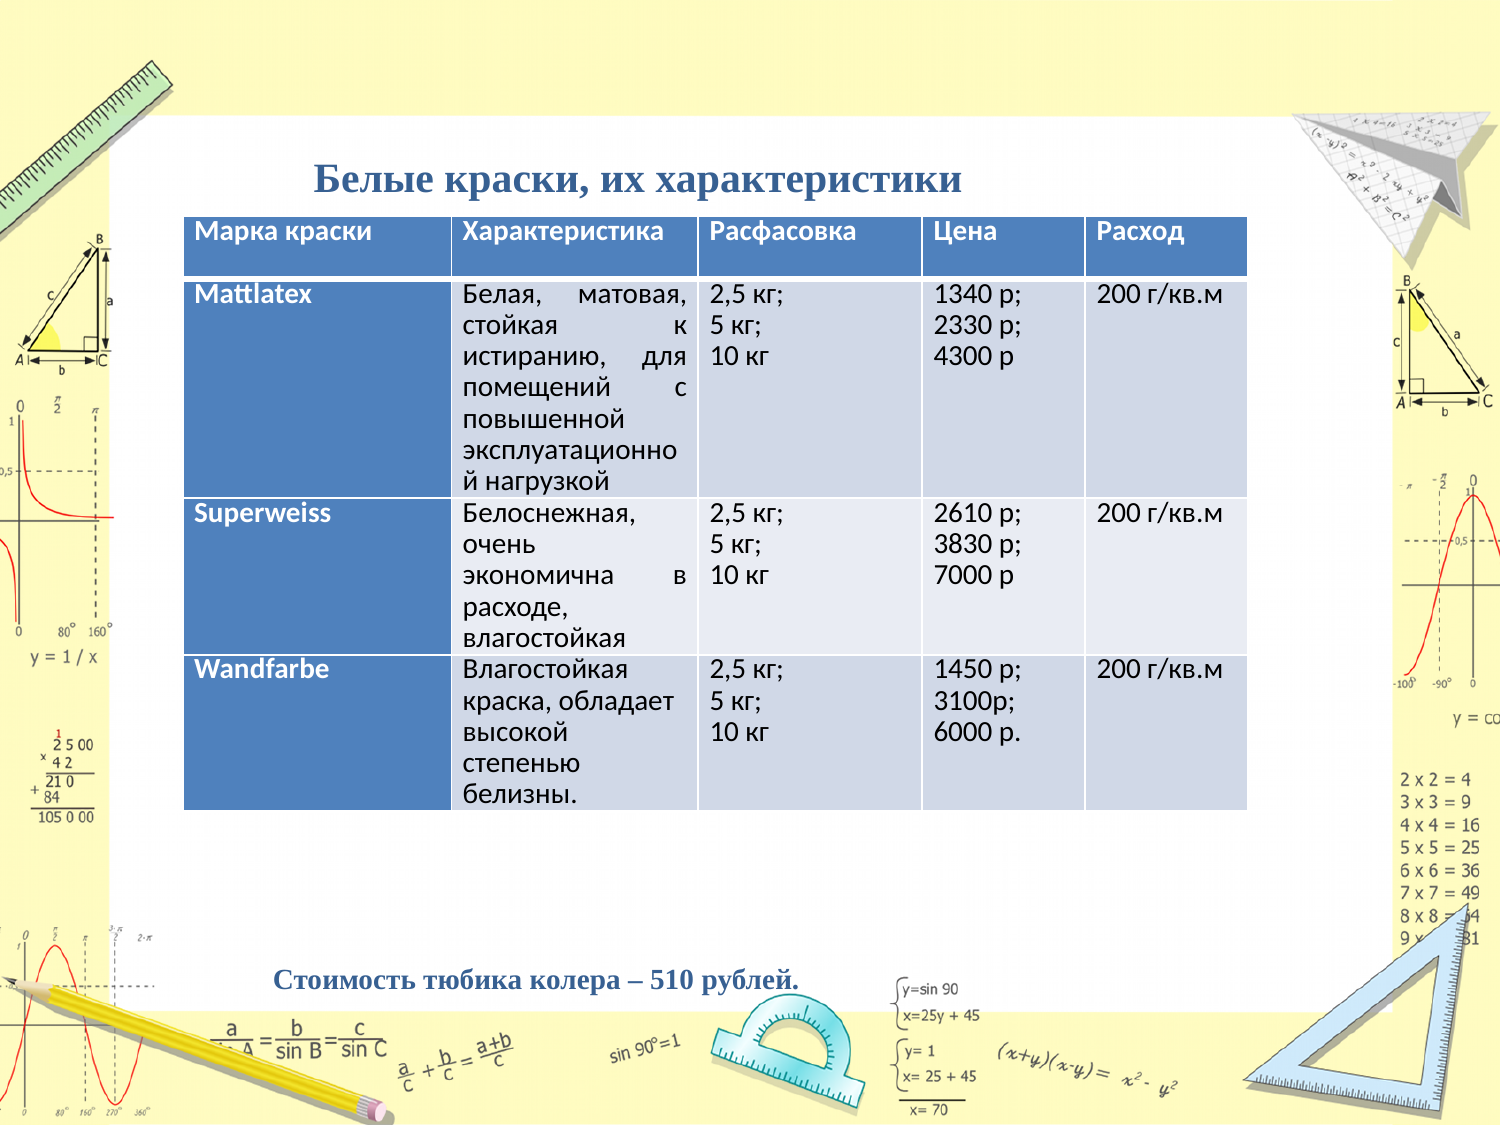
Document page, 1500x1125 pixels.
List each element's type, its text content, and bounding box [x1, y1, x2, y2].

table_cell 200 г/кв.м [1086, 499, 1247, 654]
table_cell 200 г/кв.м [1086, 282, 1247, 497]
table_cell 2,5 кг; 5 кг; 10 кг [699, 656, 921, 810]
table_header Марка краски [184, 217, 451, 276]
table_header Цена [923, 217, 1084, 276]
table_cell Superweiss [184, 499, 451, 654]
table_cell Белоснежная, очень экономична в расходе, влагостойкая [452, 499, 697, 654]
table_cell Влагостойкая краска, обладает высокой степенью белизны. [452, 656, 697, 810]
table_cell 1340 р; 2330 р; 4300 р [923, 282, 1084, 497]
table_header Характеристика [452, 217, 697, 276]
table_cell 2,5 кг; 5 кг; 10 кг [699, 282, 921, 497]
table_cell Wandfarbe [184, 656, 451, 810]
table_cell 2610 р; 3830 р; 7000 р [923, 499, 1084, 654]
table_cell 1450 р; 3100р; 6000 р. [923, 656, 1084, 810]
table_cell Mattlatex [184, 282, 451, 497]
table_header Расфасовка [699, 217, 921, 276]
table_header Расход [1086, 217, 1247, 276]
picture [0, 0, 1500, 1125]
text_box Белые краски, их характеристики [274, 143, 1034, 209]
table_cell 2,5 кг; 5 кг; 10 кг [699, 499, 921, 654]
table_cell Белая, матовая, стойкая к истиранию, для помещений с повышенной эксплуатационной нагрузкой [452, 282, 697, 497]
text_box Стоимость тюбика колера – 510 рублей. [243, 952, 815, 1003]
table_cell 200 г/кв.м [1086, 656, 1247, 810]
